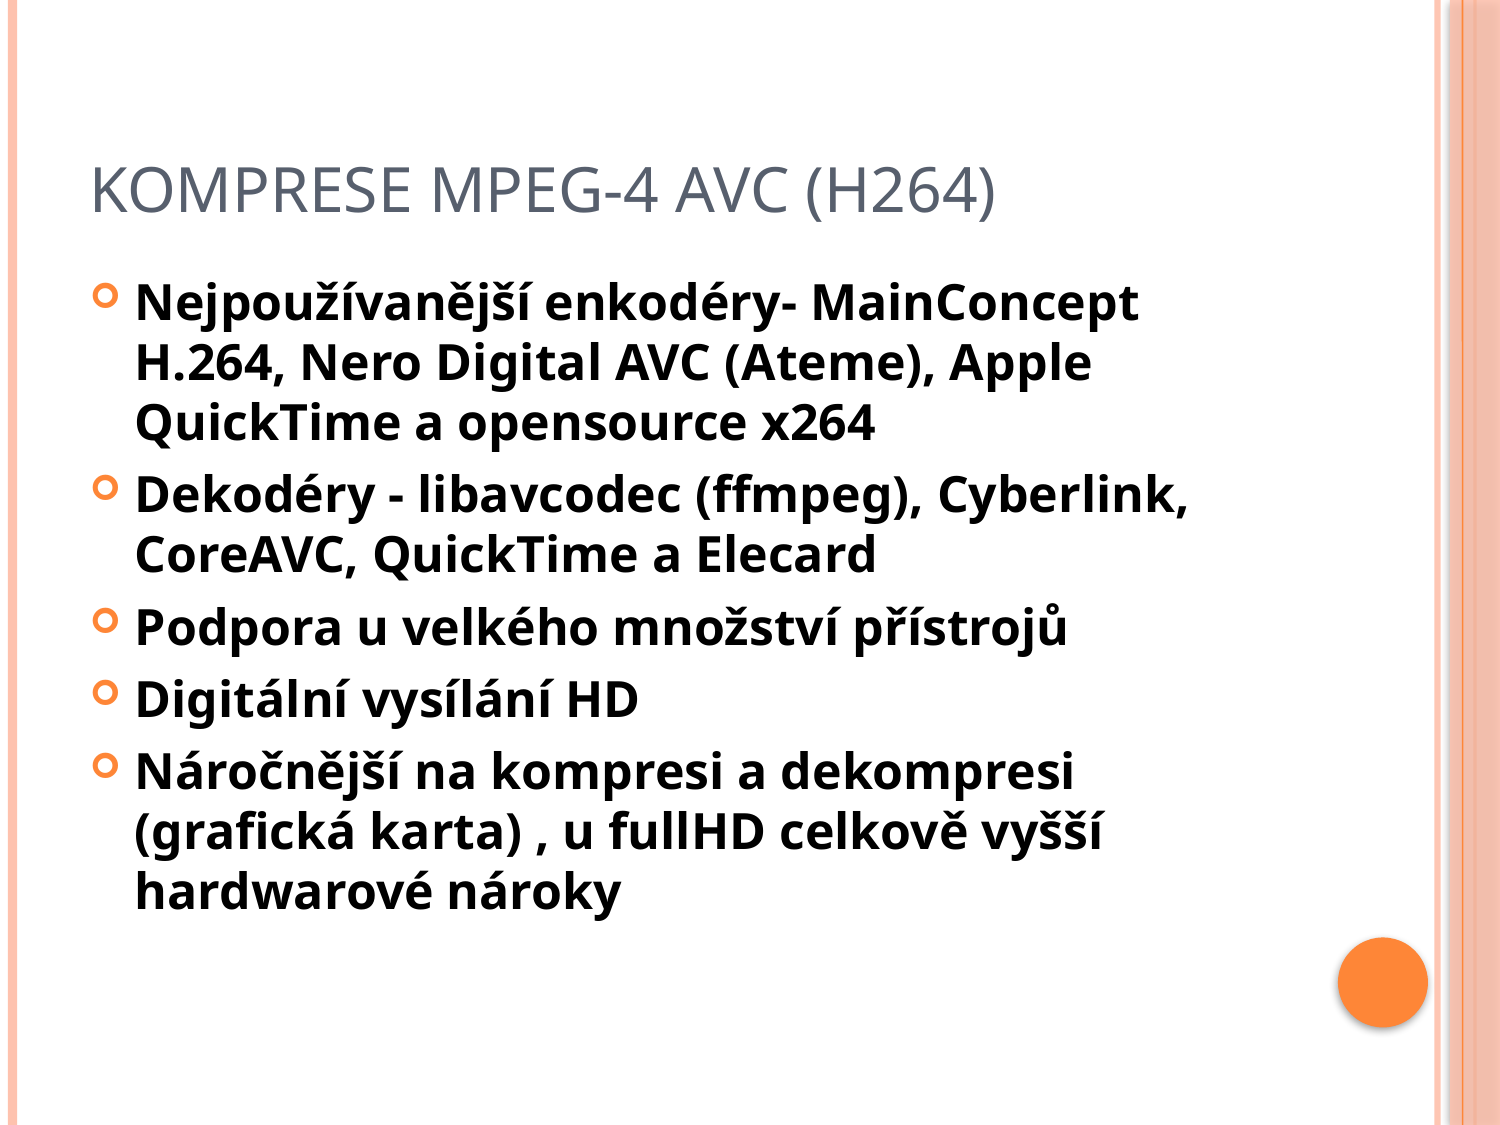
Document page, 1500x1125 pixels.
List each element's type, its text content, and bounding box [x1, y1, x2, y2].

title Komprese MPEG-4 AVC (H264) [75, 45, 1300, 233]
list Nejpoužívanější enkodéry- MainConcept H.264, Nero Digital AVC (Ateme), Apple QuickTime a opensource x264 Dekodéry - libavcodec (ffmpeg), Cyberlink, CoreAVC, QuickTime a Elecard Podpora u velkého množství přístrojů Digitální vysílání HD Náročnější na kompresi a dekompresi (grafická karta) , u fullHD celkově vyšší hardwarové nároky [75, 262, 1300, 1062]
